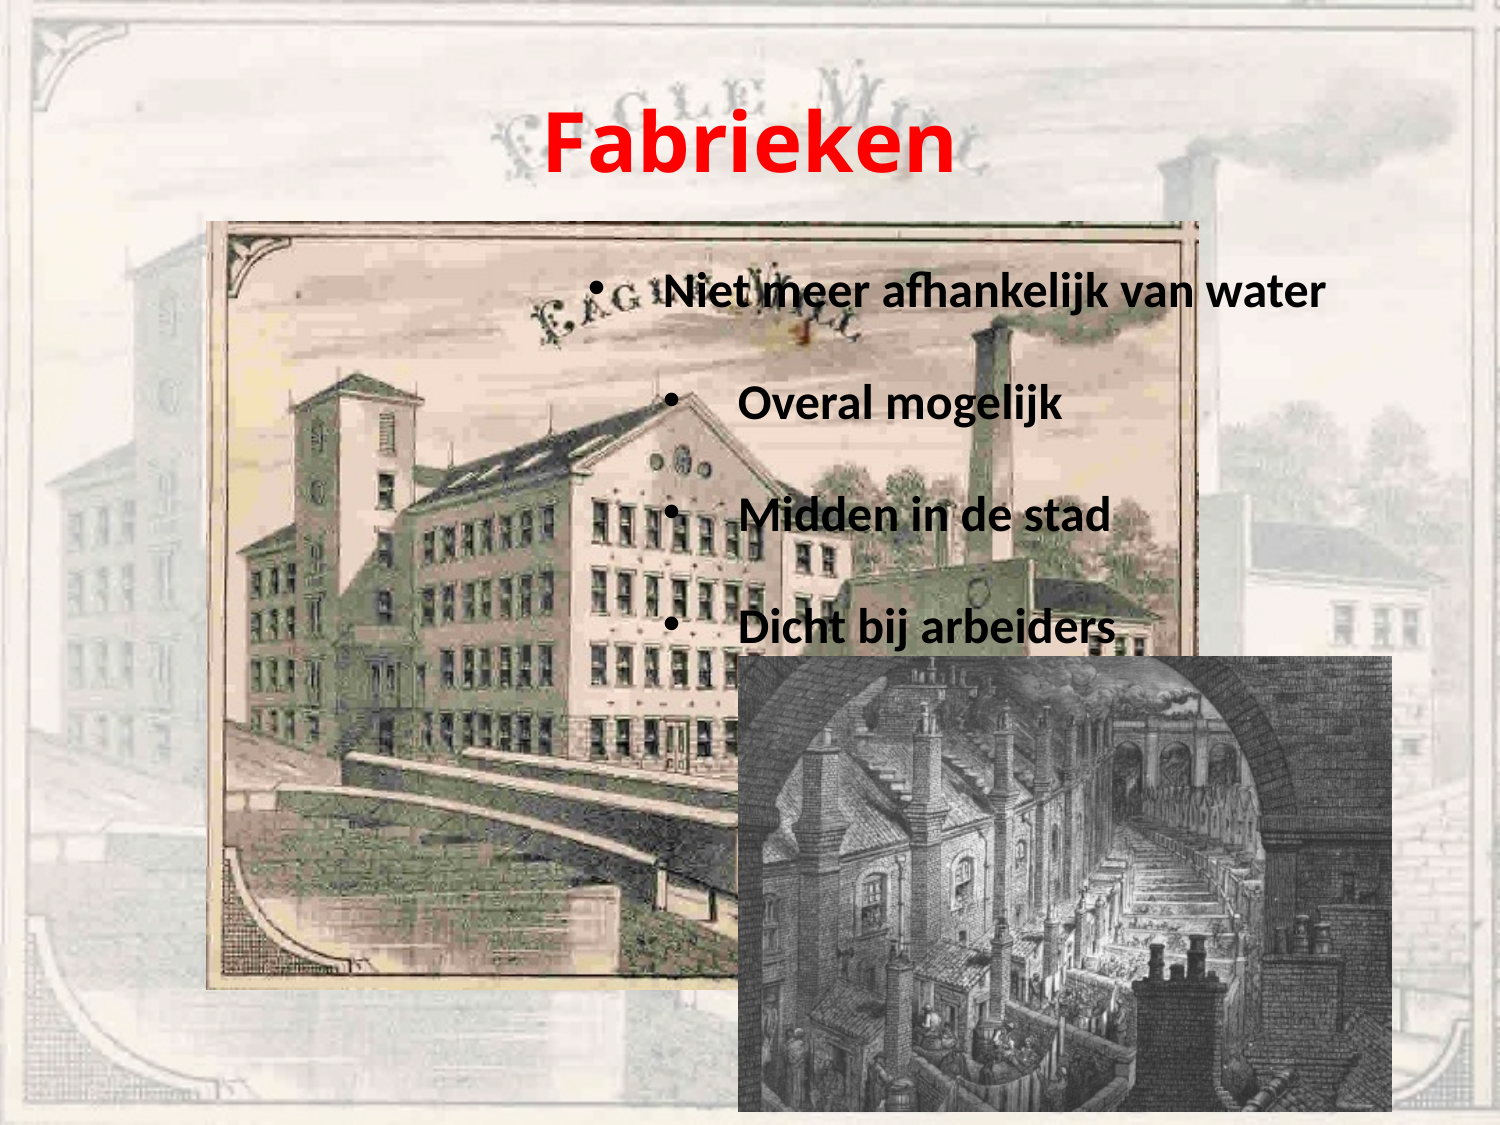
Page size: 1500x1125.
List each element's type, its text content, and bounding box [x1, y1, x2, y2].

picture [737, 656, 1392, 1112]
title Fabrieken [75, 45, 1425, 233]
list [206, 221, 1200, 990]
list Niet meer afhankelijk van water Overal mogelijk Midden in de stad Dicht bij arbeiders [572, 208, 1425, 935]
